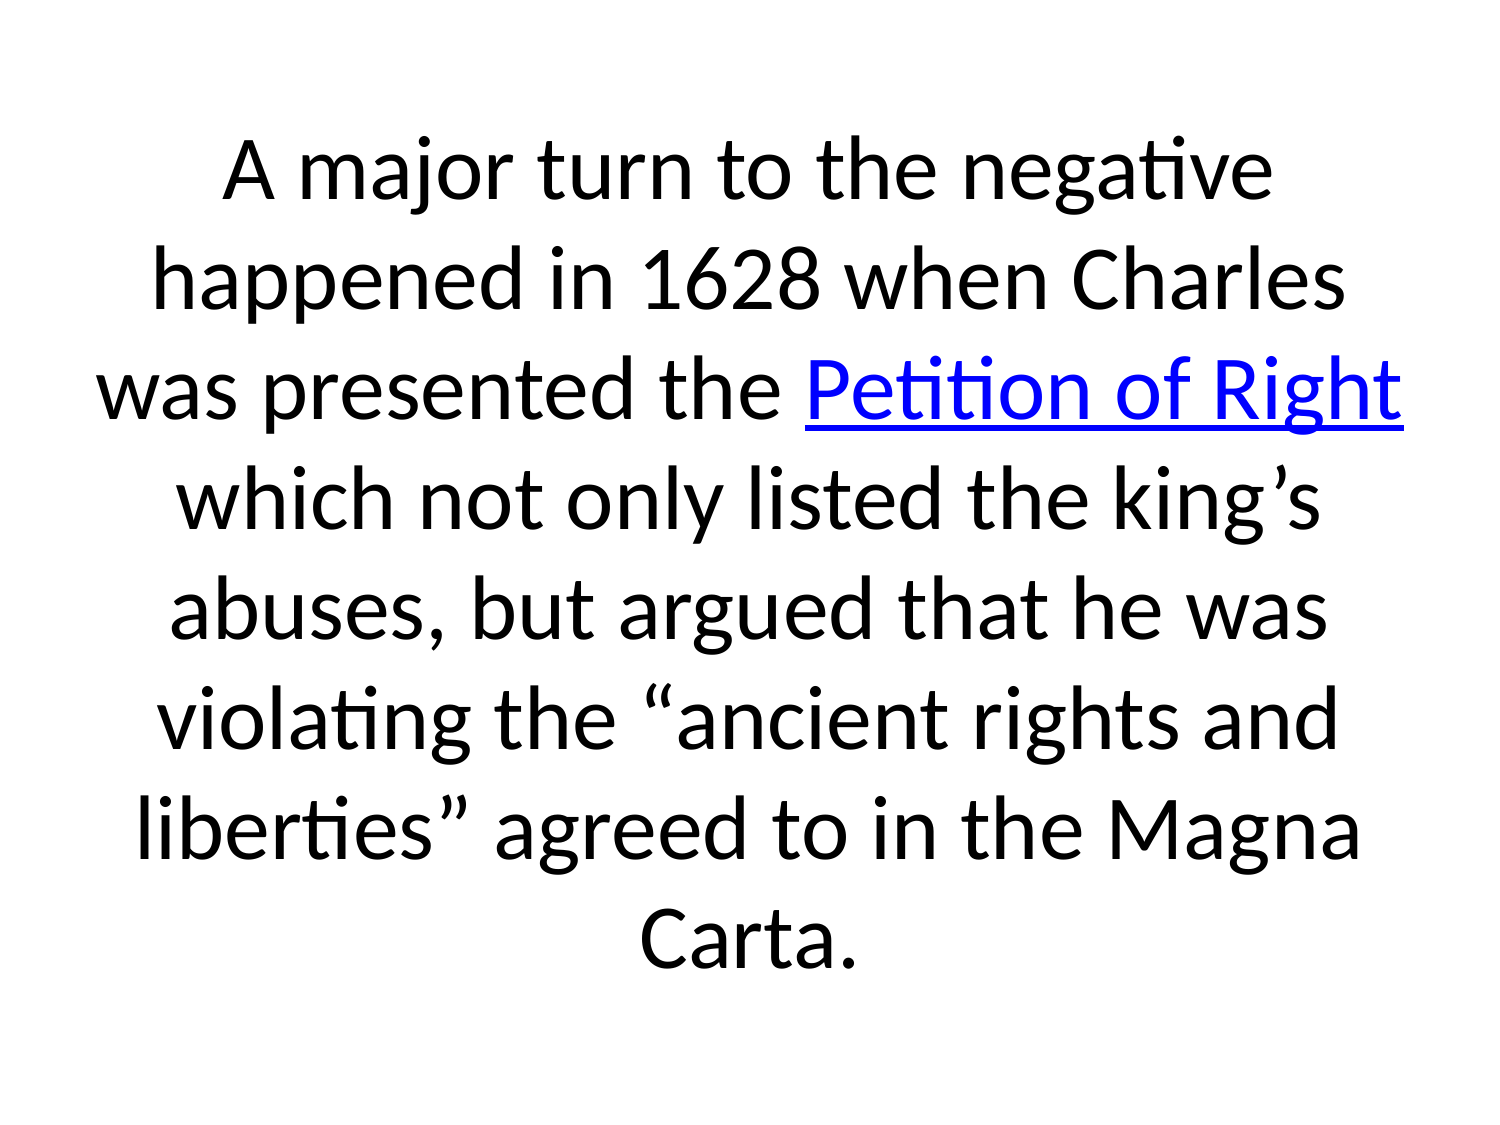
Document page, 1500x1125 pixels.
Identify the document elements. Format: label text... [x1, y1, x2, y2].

title A major turn to the negative happened in 1628 when Charles was presented the Petition of Right which not only listed the king’s abuses, but argued that he was violating the “ancient rights and liberties” agreed to in the Magna Carta. [74, 44, 1426, 1051]
